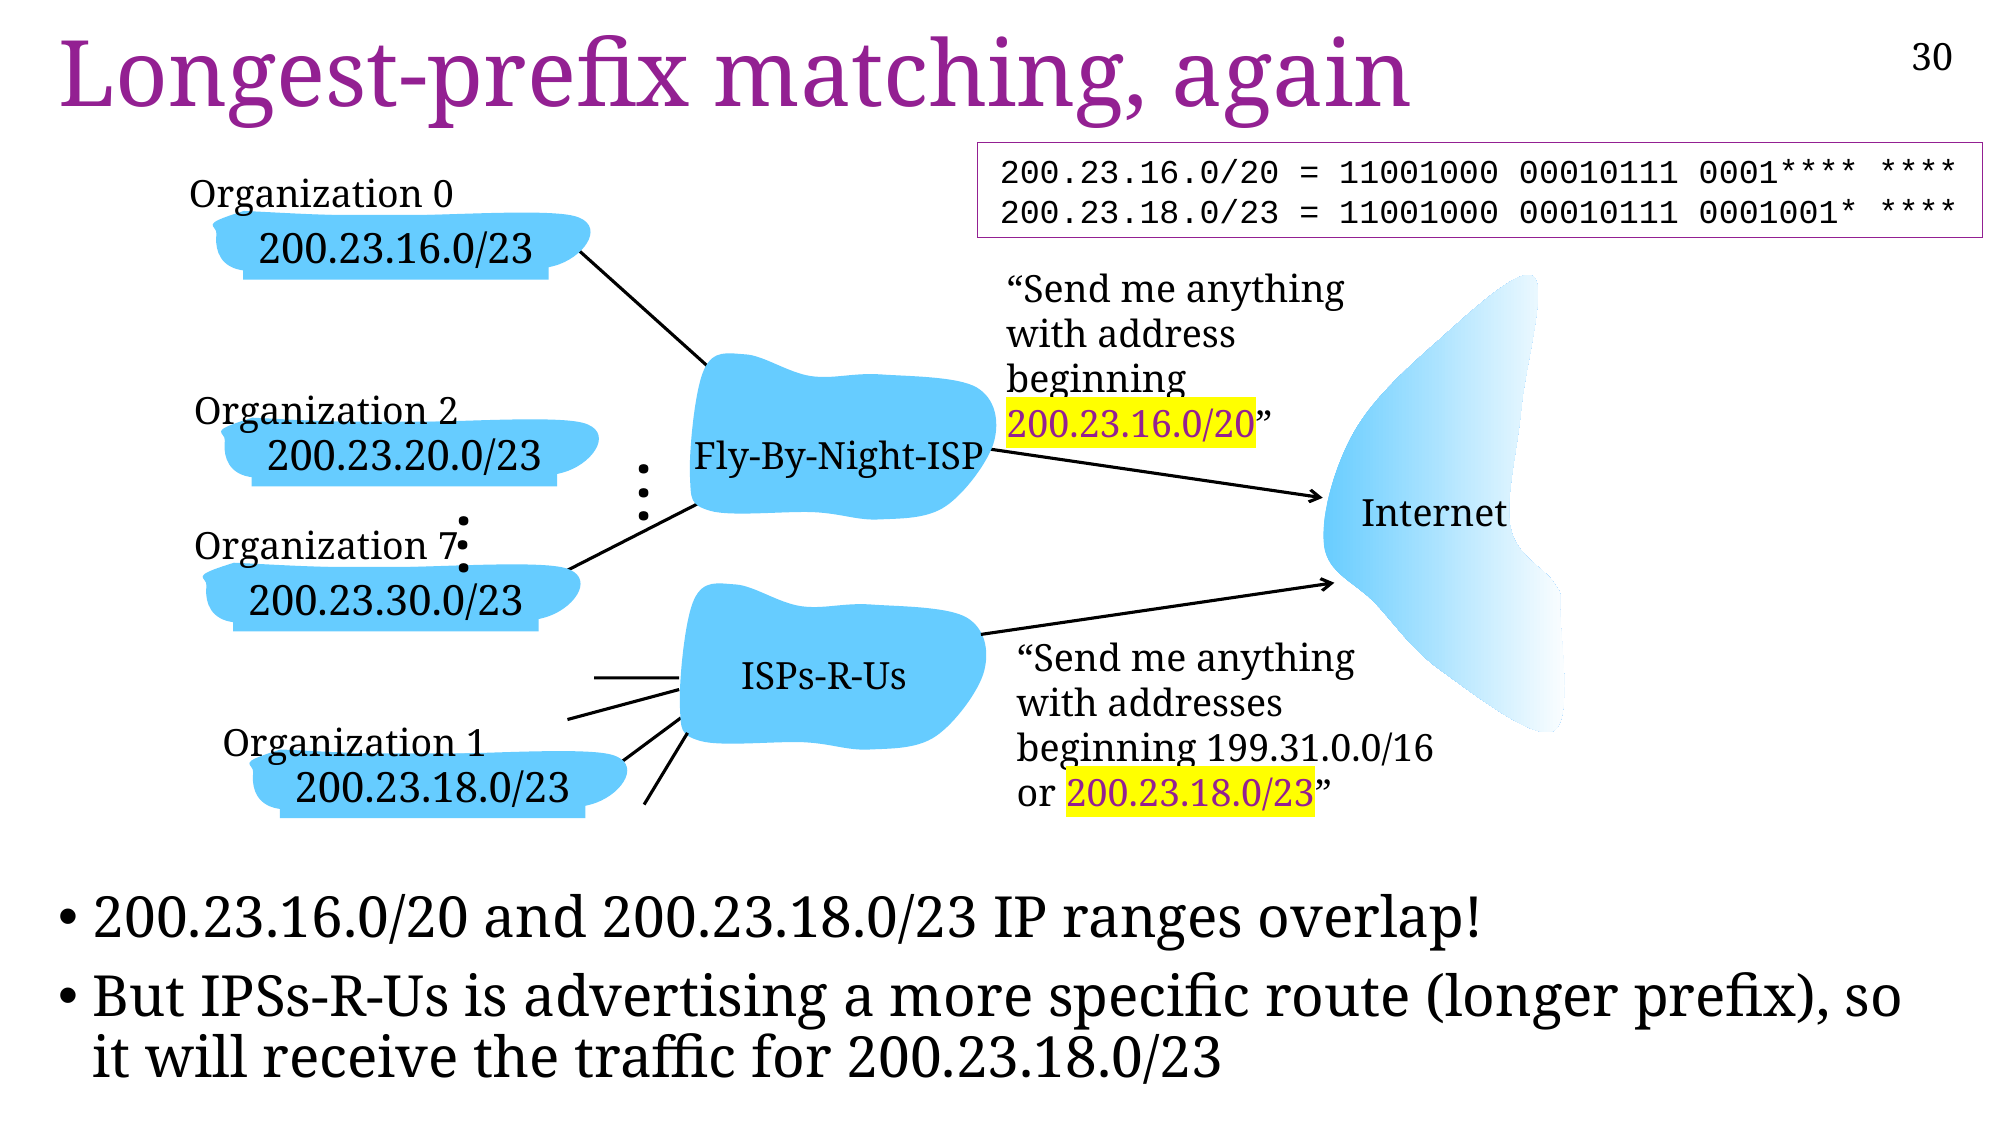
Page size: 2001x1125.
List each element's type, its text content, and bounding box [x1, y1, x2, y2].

title Longest-prefix matching, again [43, 18, 1953, 136]
list 200.23.16.0/20 and 200.23.18.0/23 IP ranges overlap! But IPSs-R-Us is advertising a more specific route (longer prefix), so it will receive the traffic for 200.23.18.0/23 [43, 881, 1953, 1100]
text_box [186, 162, 1574, 824]
text_box 200.23.16.0/20 = 11001000 00010111 0001**** **** 200.23.18.0/23 = 11001000 00010111 0001001* **** [977, 142, 1983, 238]
